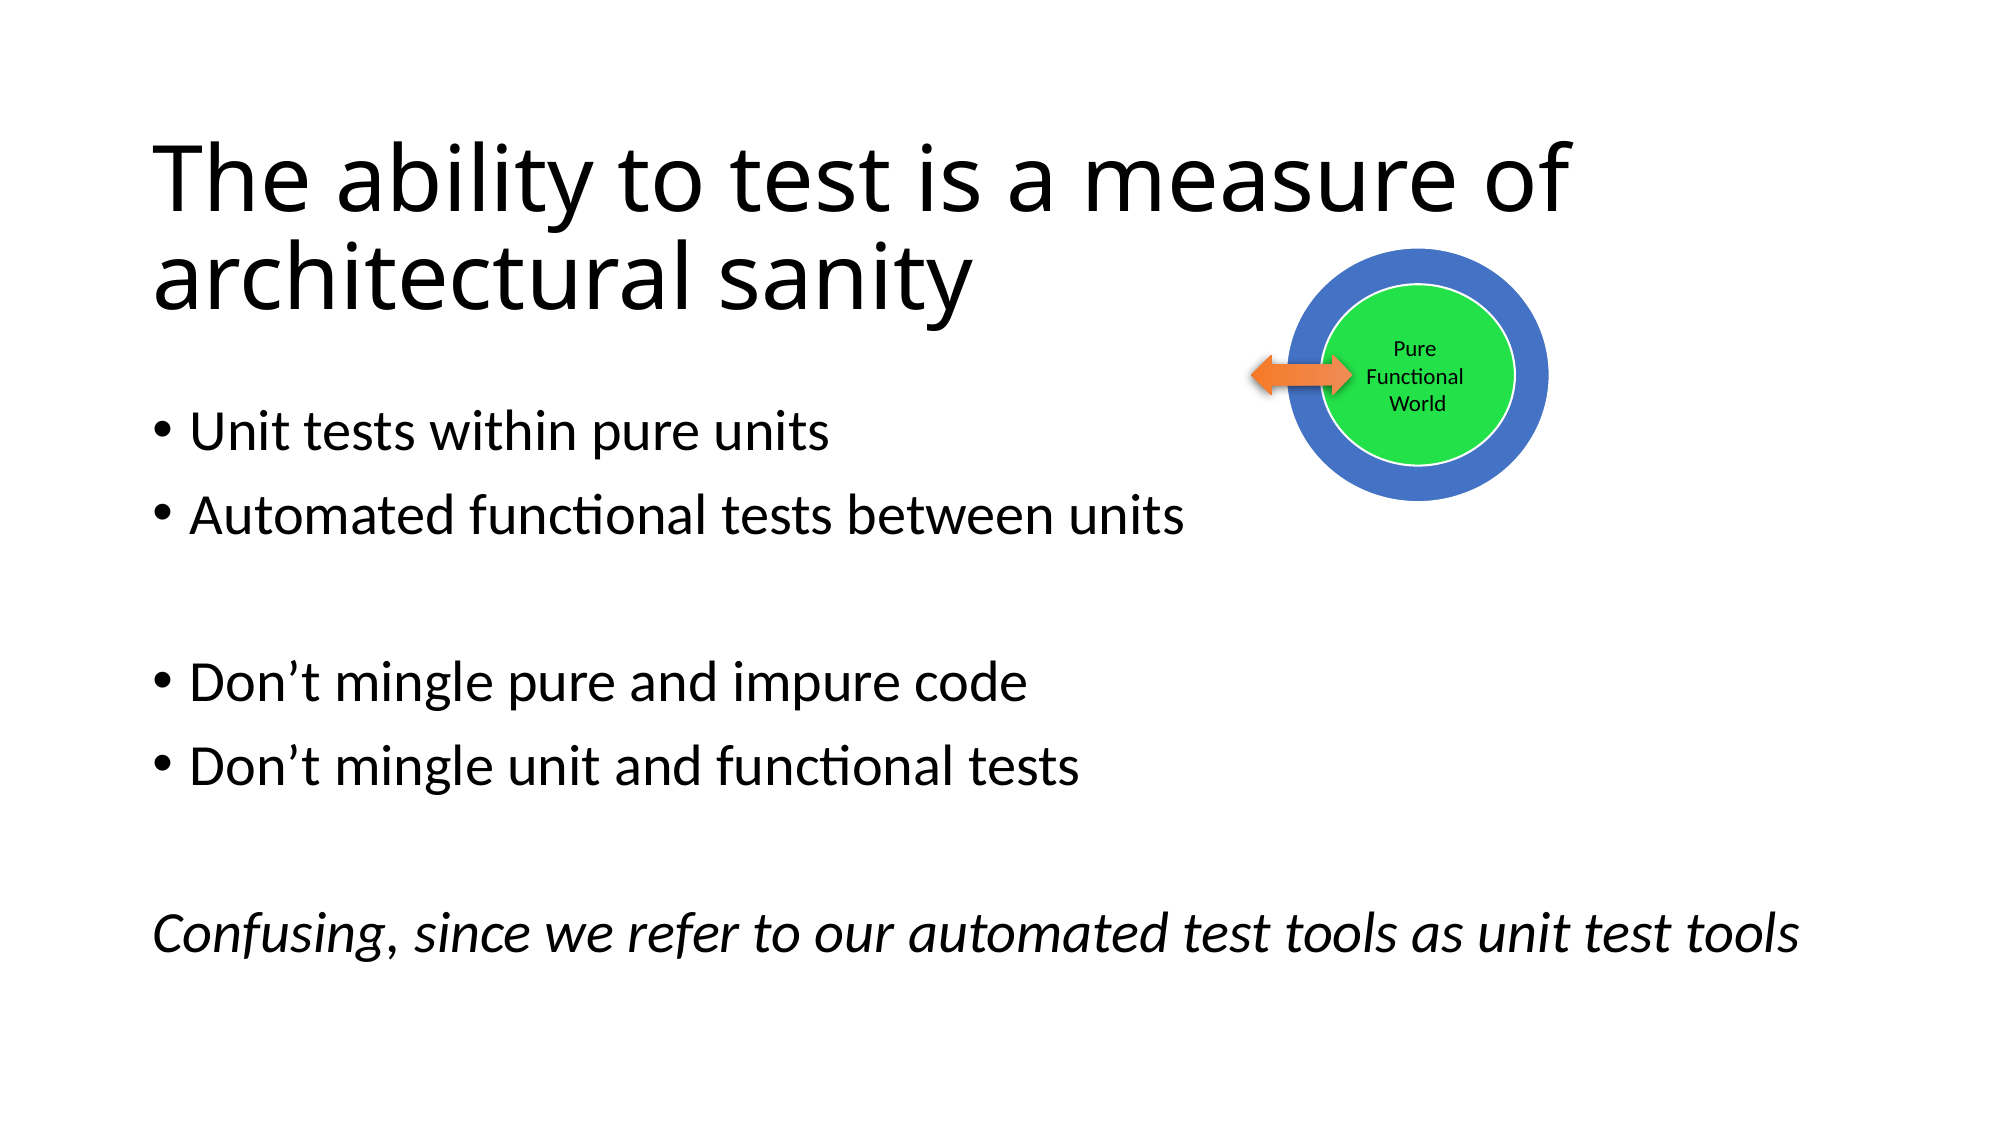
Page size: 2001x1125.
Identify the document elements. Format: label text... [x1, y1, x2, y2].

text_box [1251, 247, 1550, 503]
list Unit tests within pure units Automated functional tests between units Don’t mingle pure and impure code Don’t mingle unit and functional tests Confusing, since we refer to our automated test tools as unit test tools [137, 392, 1863, 1014]
title The ability to test is a measure of architectural sanity [137, 59, 1863, 392]
